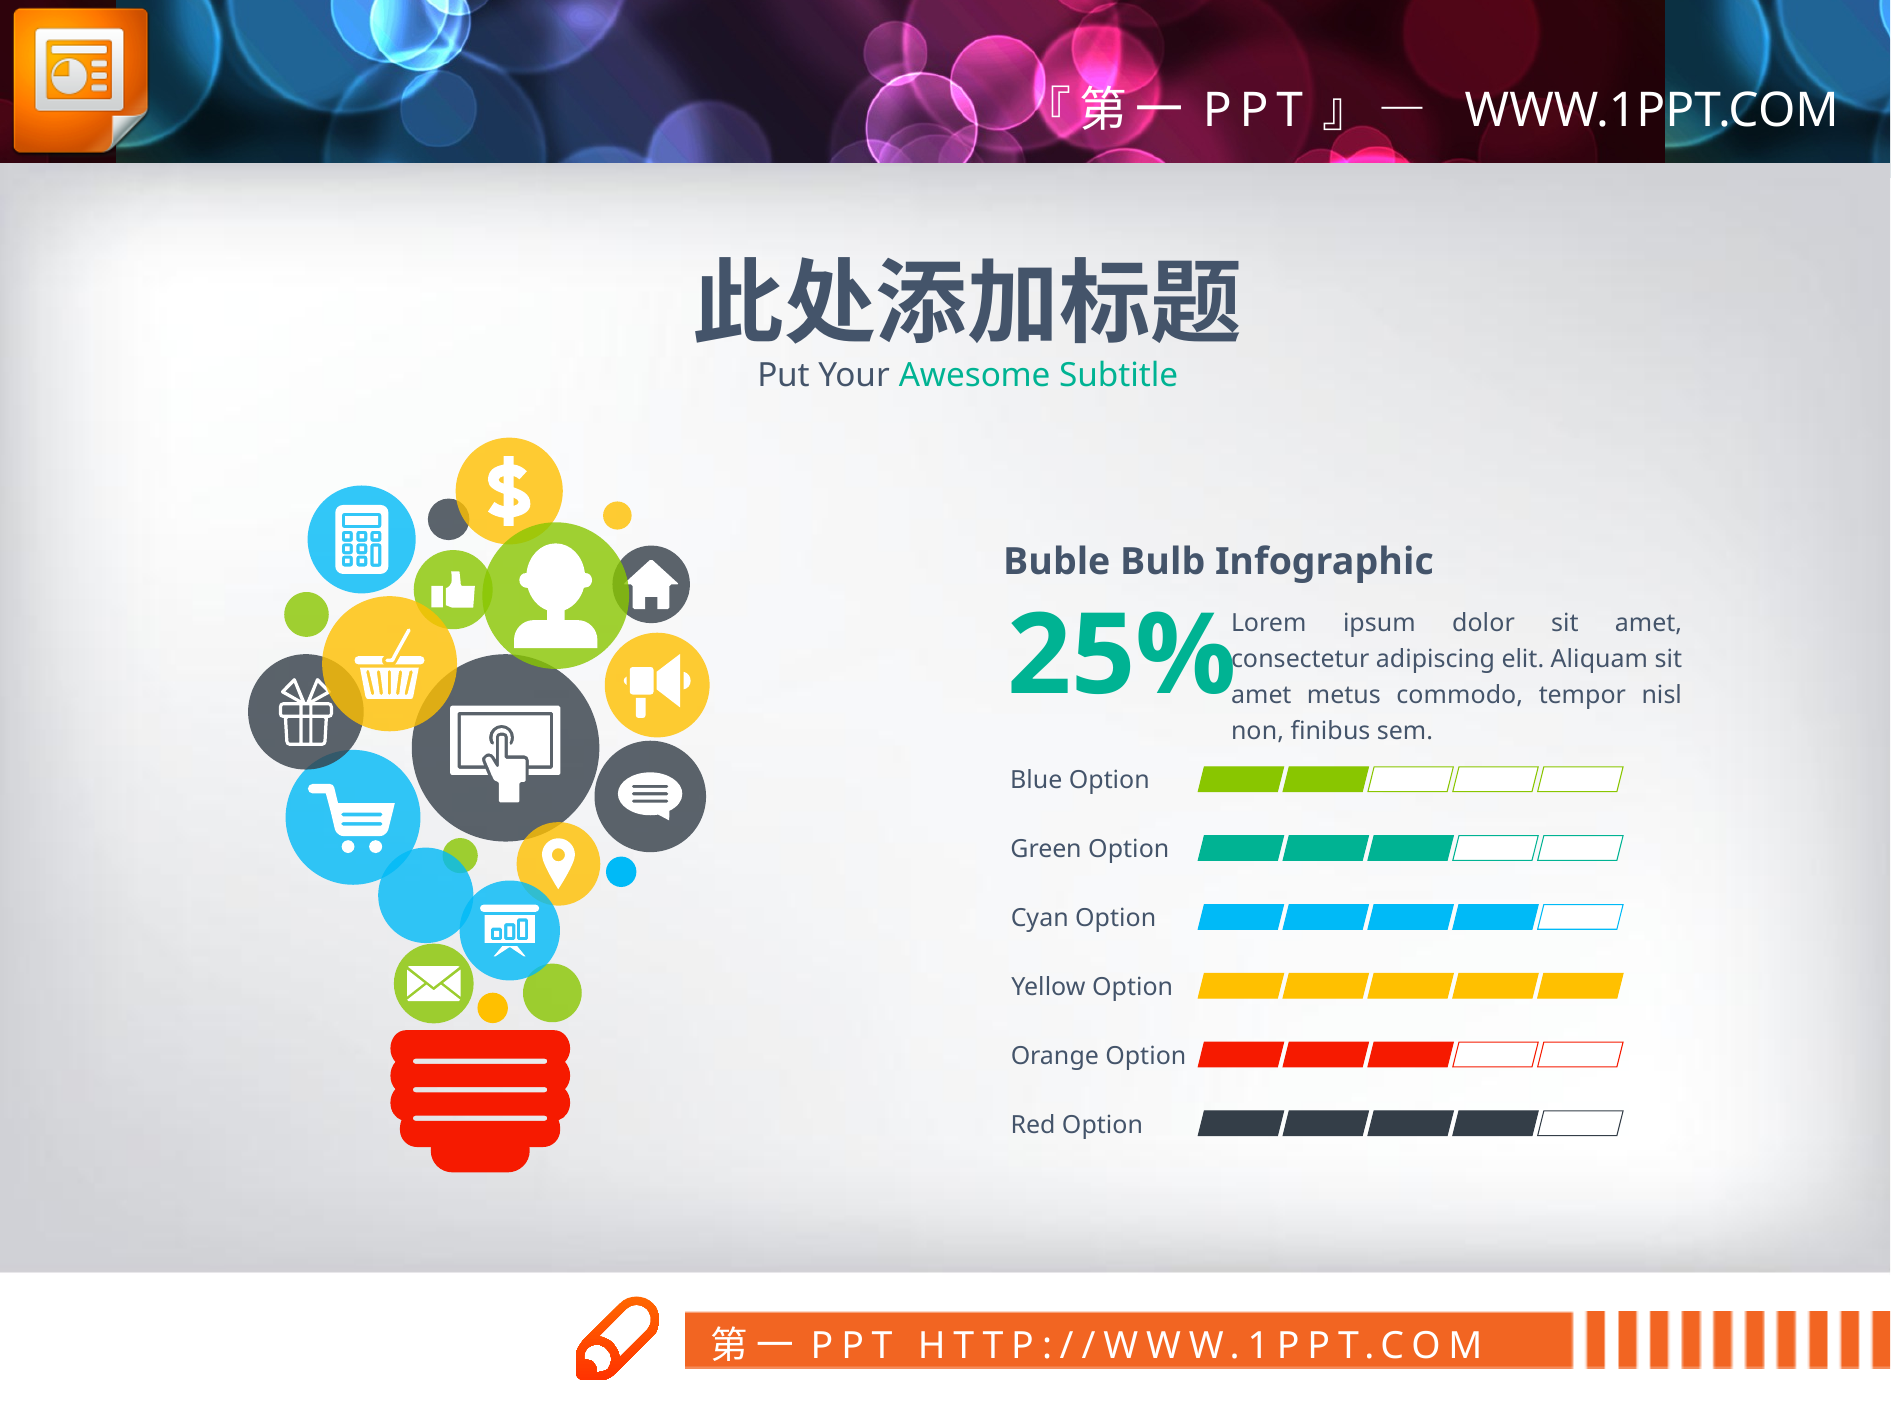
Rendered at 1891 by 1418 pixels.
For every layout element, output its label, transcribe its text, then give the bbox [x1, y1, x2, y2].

text_box 此处添加标题 [677, 236, 1258, 361]
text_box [1197, 1041, 1624, 1068]
picture [685, 1311, 1891, 1369]
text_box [1197, 835, 1624, 861]
text_box Yellow Option [996, 963, 1189, 1008]
text_box Cyan Option [996, 894, 1172, 939]
text_box 25% [992, 573, 1252, 724]
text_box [1197, 973, 1624, 999]
text_box Blue Option [995, 756, 1166, 802]
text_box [1197, 766, 1624, 792]
picture [0, 0, 1891, 1275]
text_box Red Option [995, 1100, 1159, 1146]
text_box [247, 437, 710, 1173]
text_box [1197, 904, 1624, 930]
text_box Orange Option [996, 1031, 1202, 1077]
text_box Buble Bulb Infographic [988, 529, 1450, 590]
text_box Put Your Awesome Subtitle [742, 345, 1194, 401]
text_box Green Option [995, 825, 1185, 871]
text_box Lorem ipsum dolor sit amet, consectetur adipiscing elit. Aliquam sit amet metus commodo, tempor nisl non, finibus sem. [1216, 593, 1698, 752]
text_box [1197, 1110, 1624, 1136]
